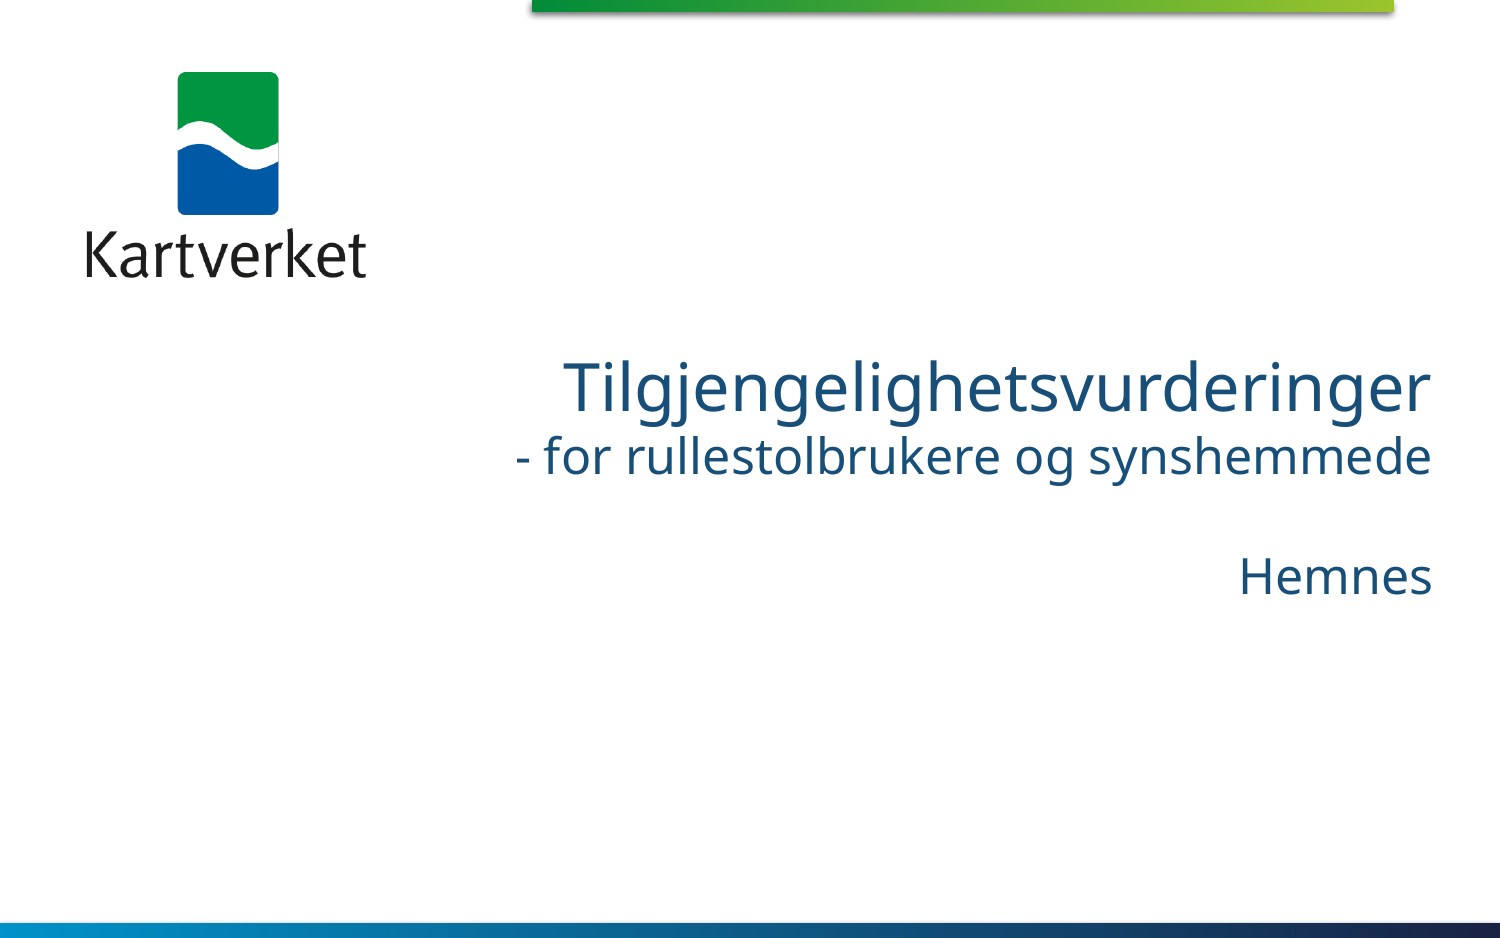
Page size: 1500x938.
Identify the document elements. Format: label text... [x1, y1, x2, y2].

text_box Tilgjengelighetsvurderinger - for rullestolbrukere og synshemmede Hemnes [66, 337, 1449, 613]
